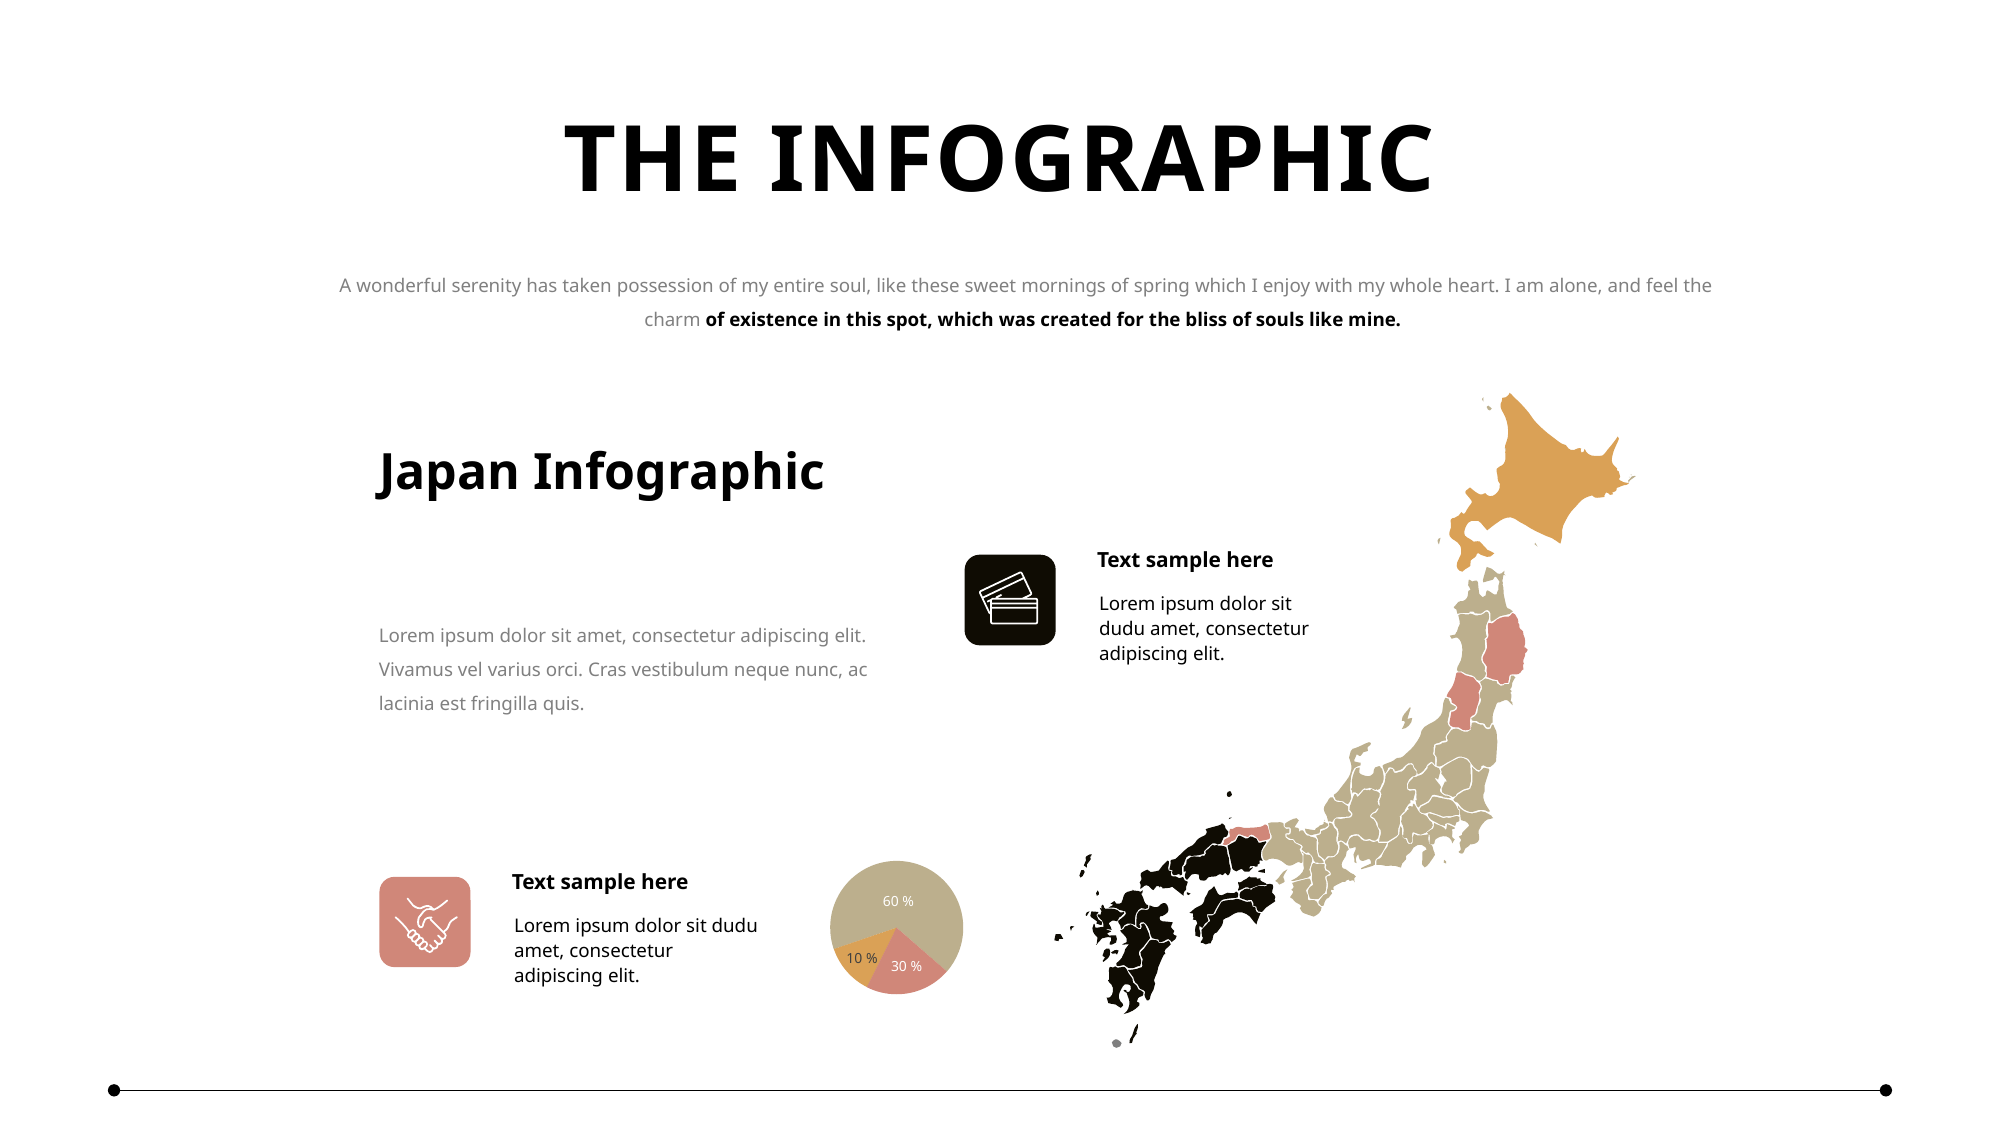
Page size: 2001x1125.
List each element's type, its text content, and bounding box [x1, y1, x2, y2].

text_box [497, 861, 824, 987]
text_box A wonderful serenity has taken possession of my entire soul, like these sweet mornings of spring which I enjoy with my whole heart. I am alone, and feel the charm of existence in this spot, which was created for the bliss of souls like mine. [314, 255, 1736, 338]
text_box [824, 860, 964, 995]
text_box THE INFOGRAPHIC [548, 92, 1452, 217]
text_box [1054, 391, 1636, 1048]
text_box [379, 876, 471, 968]
text_box Japan Infographic [364, 431, 853, 507]
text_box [1082, 539, 1446, 665]
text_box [964, 554, 1056, 646]
text_box Lorem ipsum dolor sit amet, consectetur adipiscing elit. Vivamus vel varius orci. Cras vestibulum neque nunc, ac lacinia est fringilla quis. [364, 605, 891, 722]
